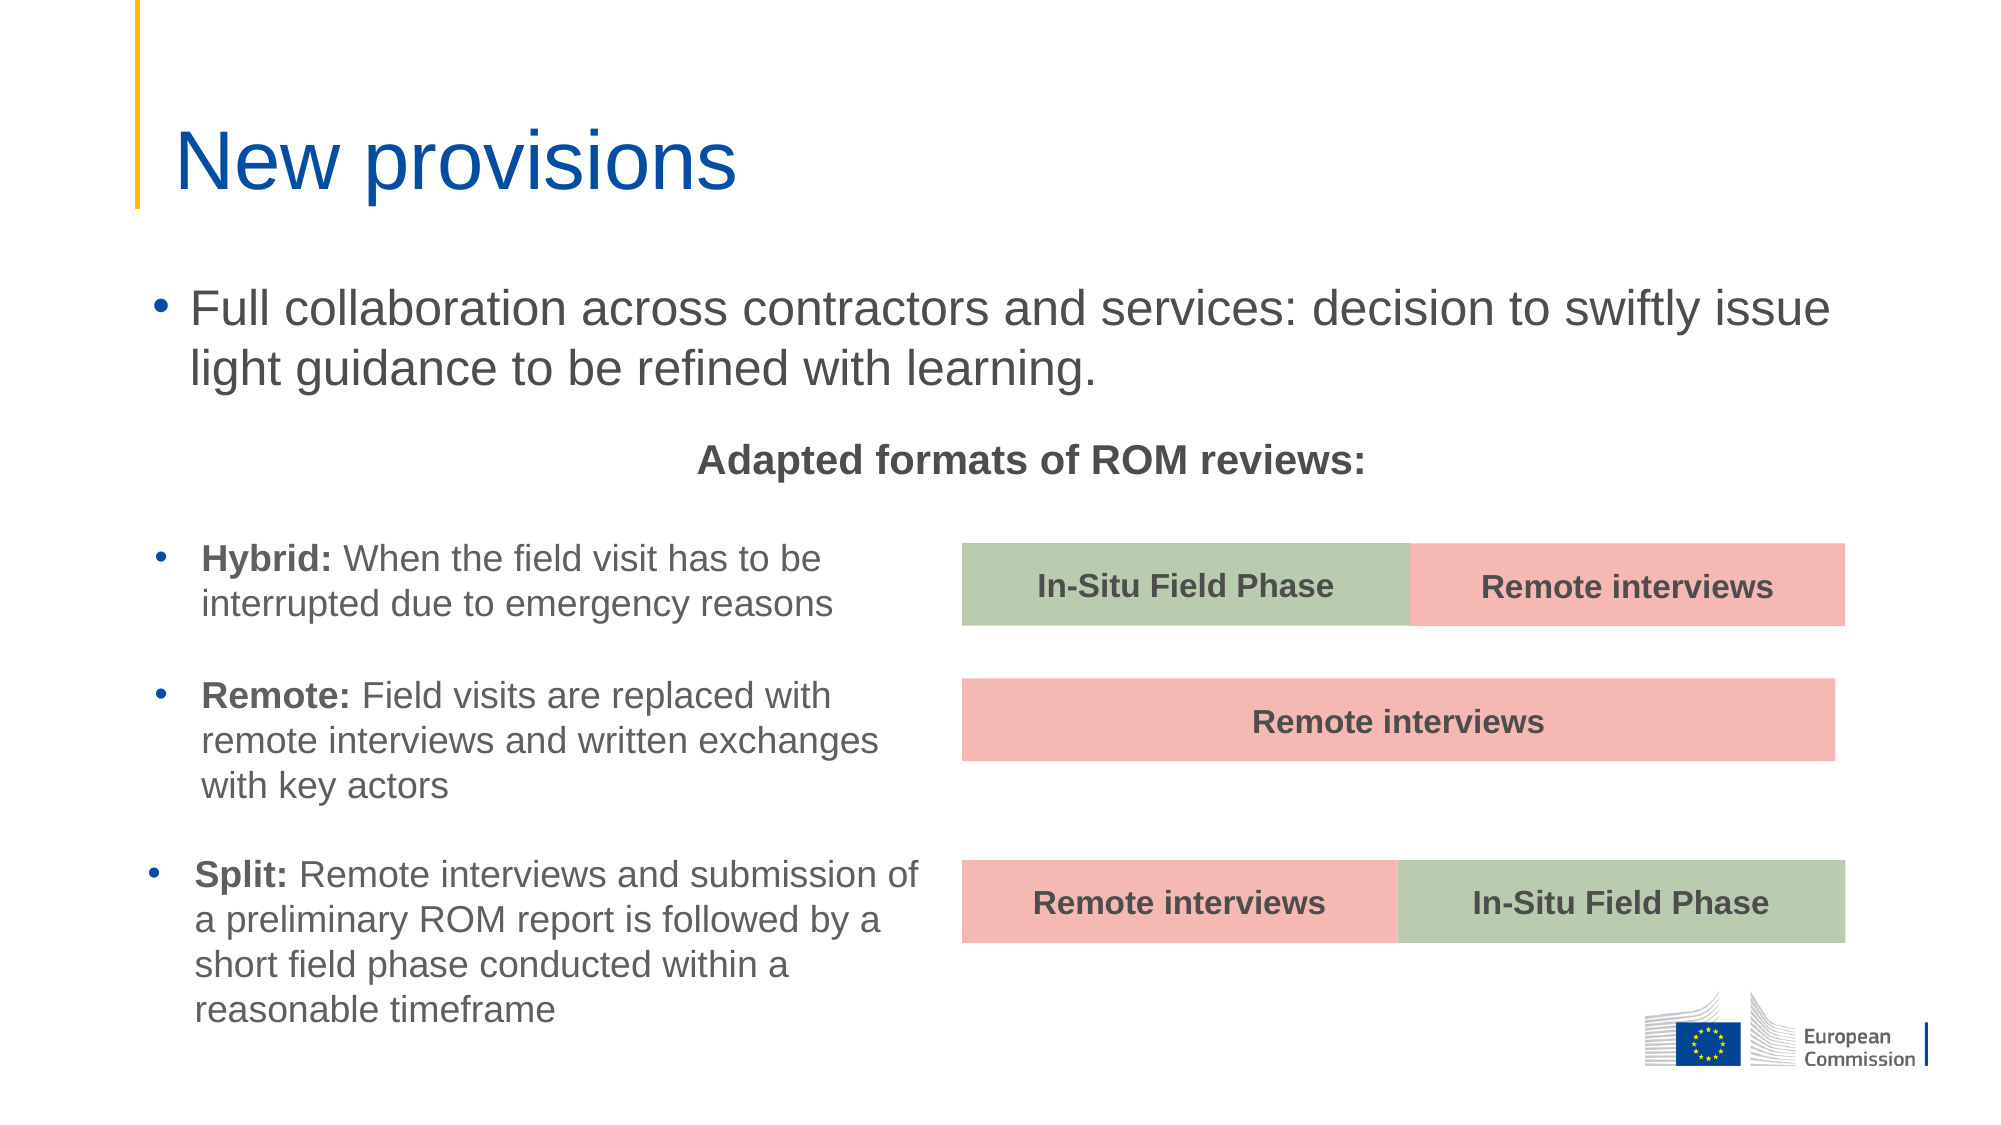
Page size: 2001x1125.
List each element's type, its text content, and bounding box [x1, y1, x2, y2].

list Full collaboration across contractors and services: decision to swiftly issue light guidance to be refined with learning. Adapted formats of ROM reviews: [137, 268, 1927, 405]
text_box Split: Remote interviews and submission of a preliminary ROM report is followed by a short field phase conducted within a reasonable timeframe [130, 842, 939, 983]
title New provisions [159, 79, 1885, 208]
picture [1645, 991, 1928, 1066]
text_box Remote interviews [962, 678, 1836, 762]
text_box In-Situ Field Phase [1396, 859, 1846, 944]
text_box Hybrid: When the field visit has to be interrupted due to emergency reasons [137, 526, 939, 624]
text_box Remote interviews [962, 860, 1398, 943]
text_box Remote interviews [1410, 543, 1846, 627]
text_box In-Situ Field Phase [961, 542, 1411, 627]
text_box Remote: Field visits are replaced with remote interviews and written exchanges with key actors [137, 663, 939, 803]
